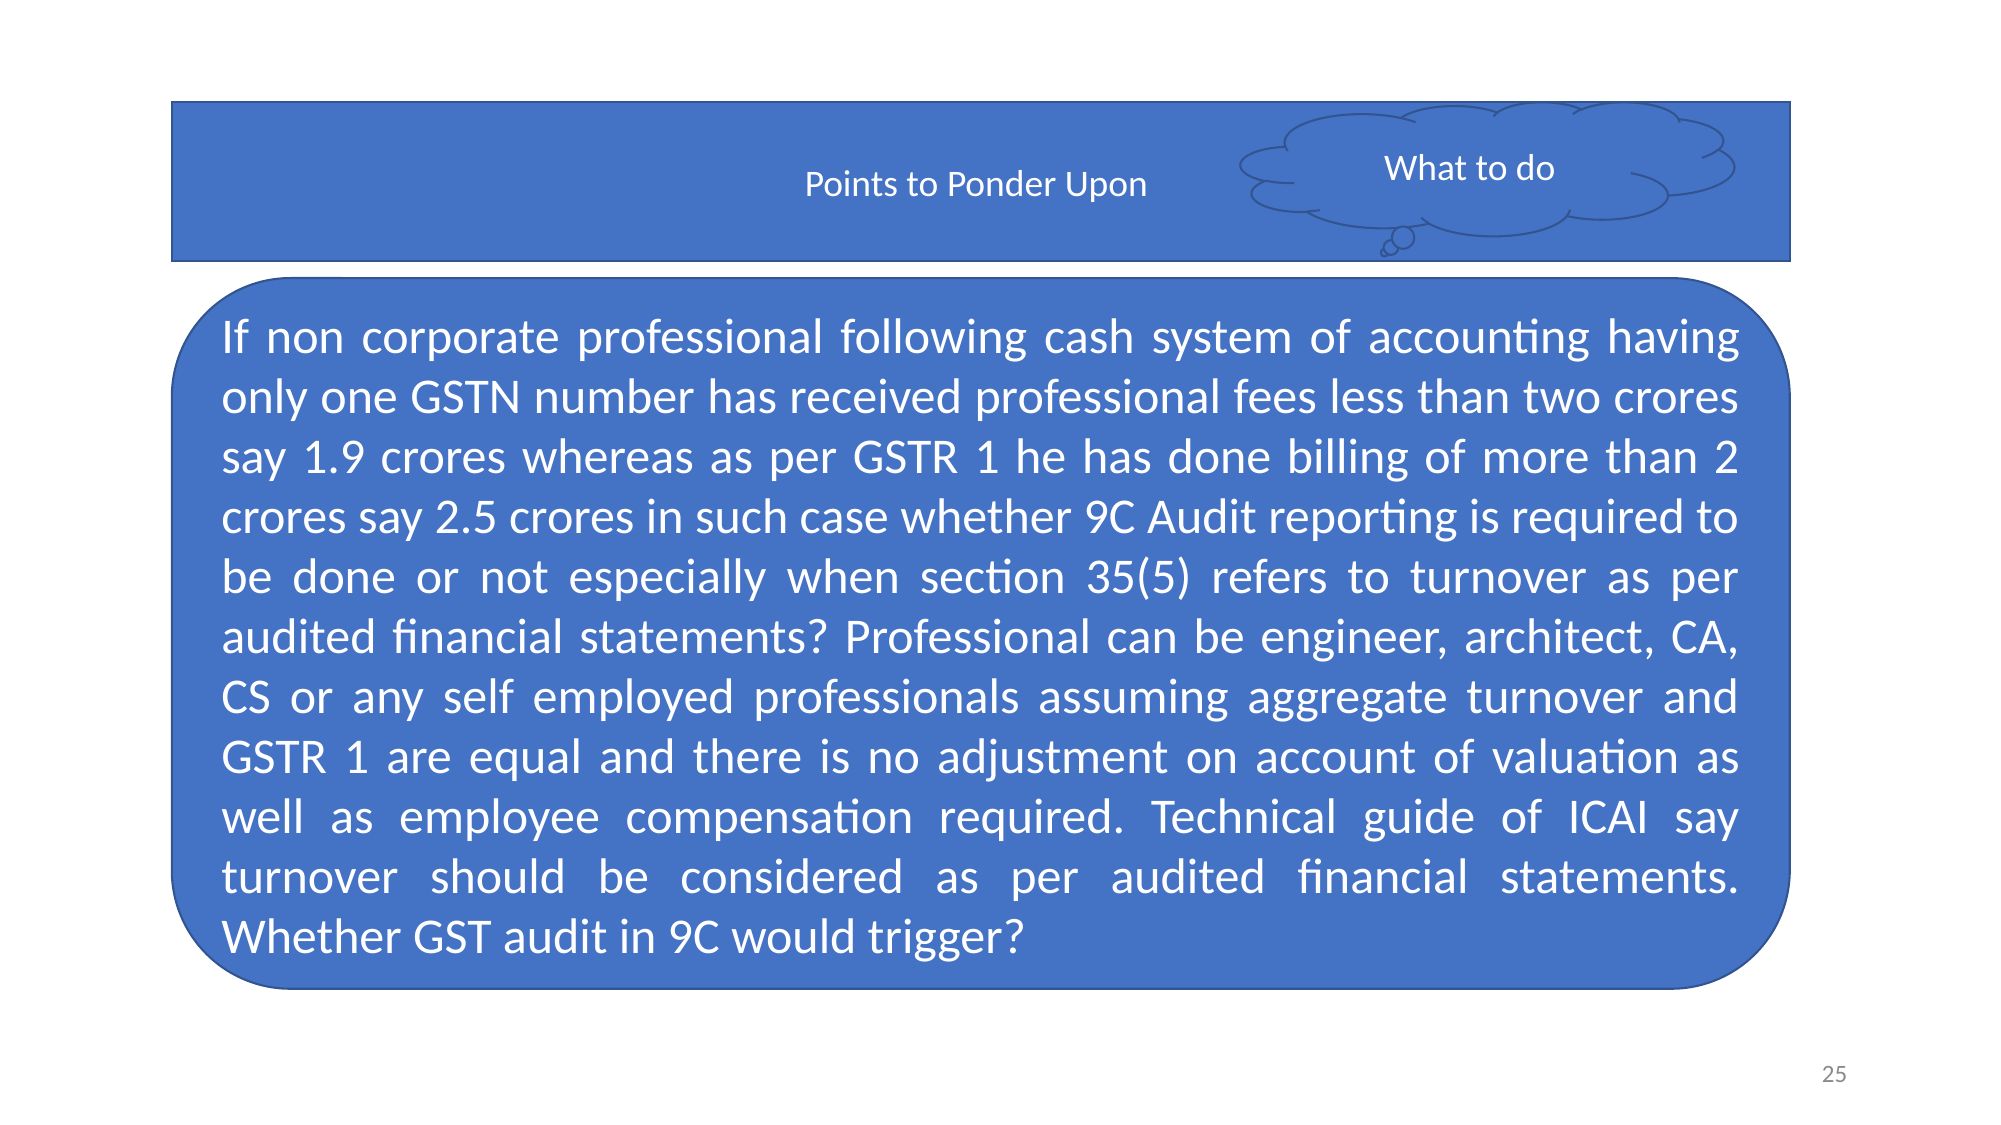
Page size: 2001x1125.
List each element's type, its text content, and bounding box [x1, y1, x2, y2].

slide_number 25 [1412, 1042, 1863, 1103]
text_box If non corporate professional following cash system of accounting having only one GSTN number has received professional fees less than two crores say 1.9 crores whereas as per GSTR 1 he has done billing of more than 2 crores say 2.5 crores in such case whether 9C Audit reporting is required to be done or not especially when section 35(5) refers to turnover as per audited financial statements? Professional can be engineer, architect, CA, CS or any self employed professionals assuming aggregate turnover and GSTR 1 are equal and there is no adjustment on account of valuation as well as employee compensation required. Technical guide of ICAI say turnover should be considered as per audited financial statements. Whether GST audit in 9C would trigger? [170, 276, 1791, 990]
text_box Points to Ponder Upon [171, 101, 1791, 262]
text_box What to do [1239, 101, 1736, 258]
